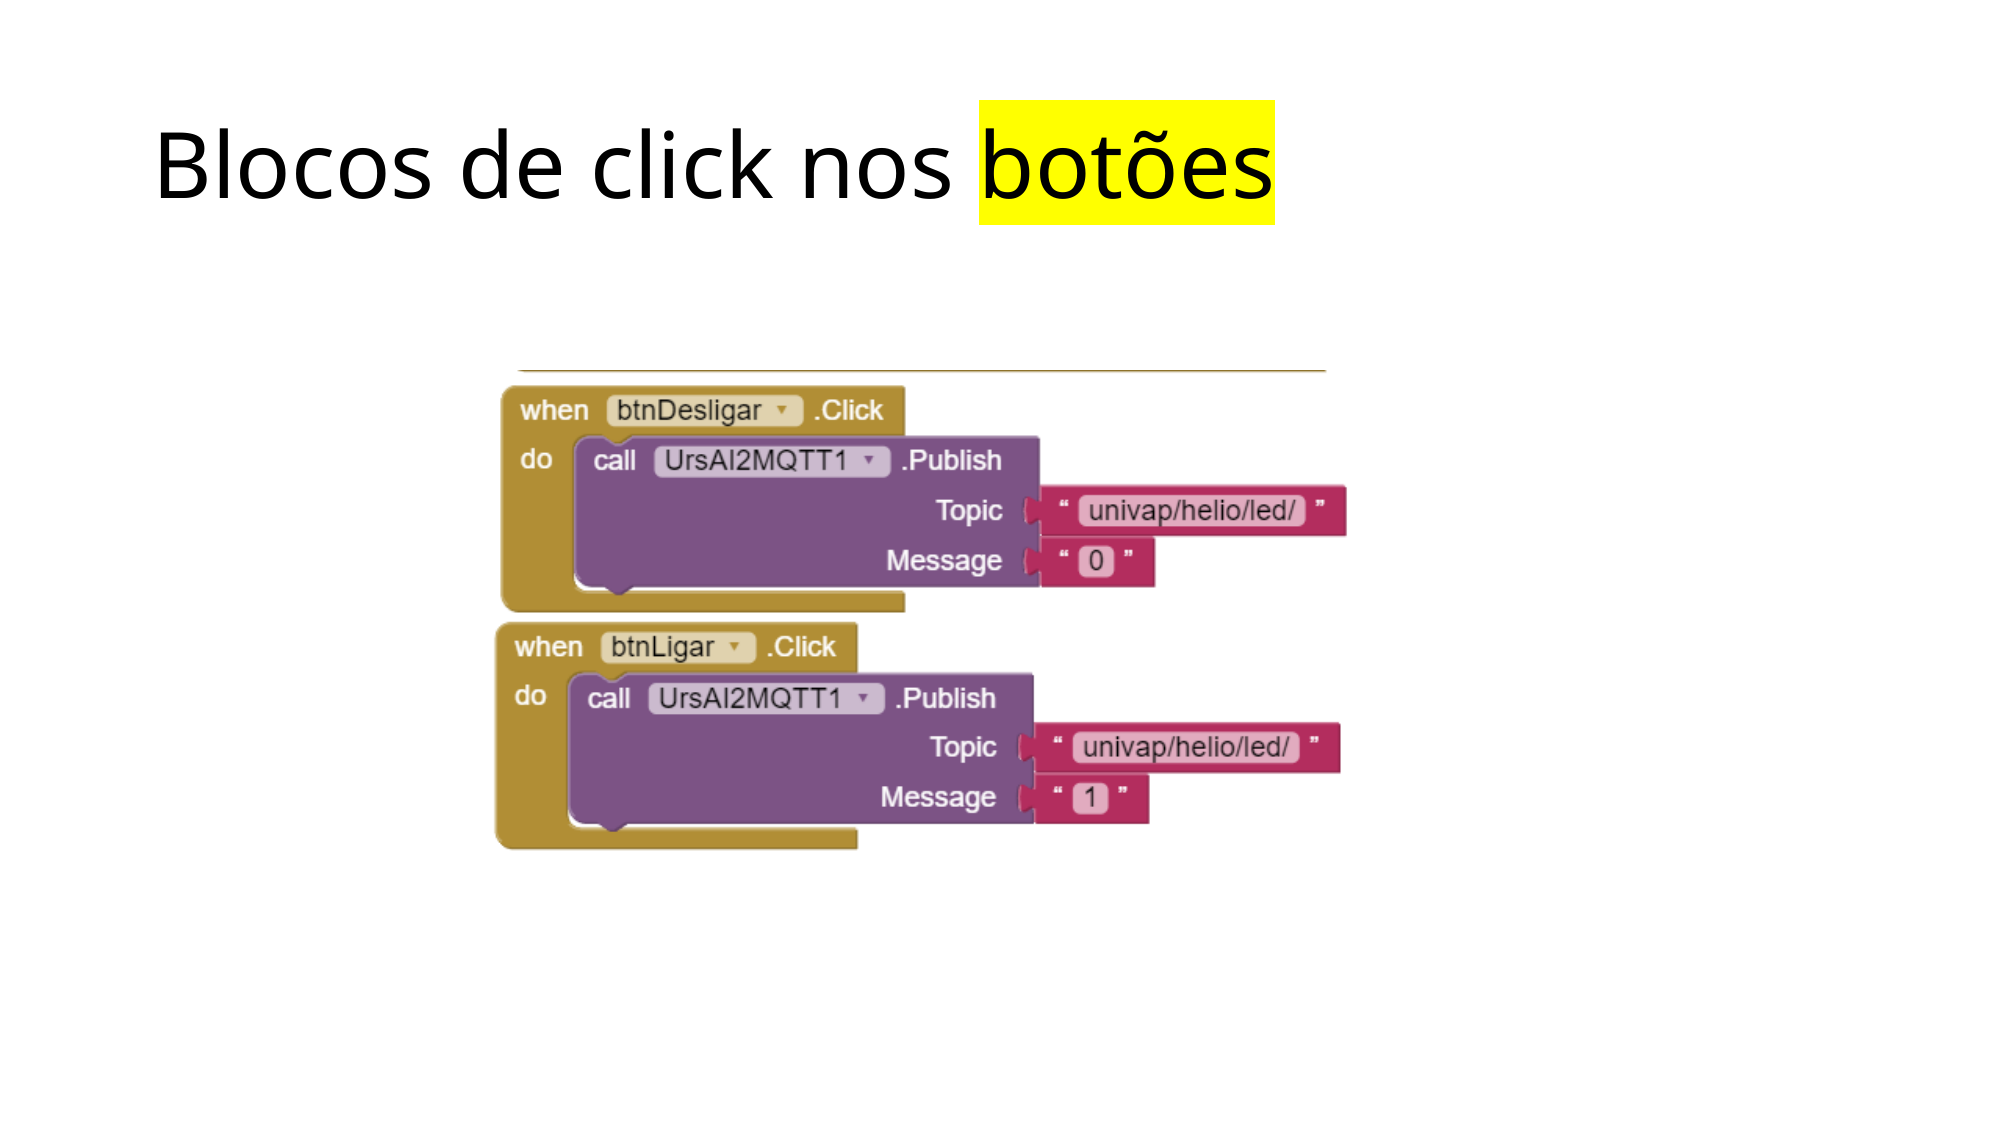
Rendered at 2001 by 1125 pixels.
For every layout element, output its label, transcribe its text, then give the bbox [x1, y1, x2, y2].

title Blocos de click nos botões [137, 59, 1863, 278]
picture [484, 370, 1419, 879]
